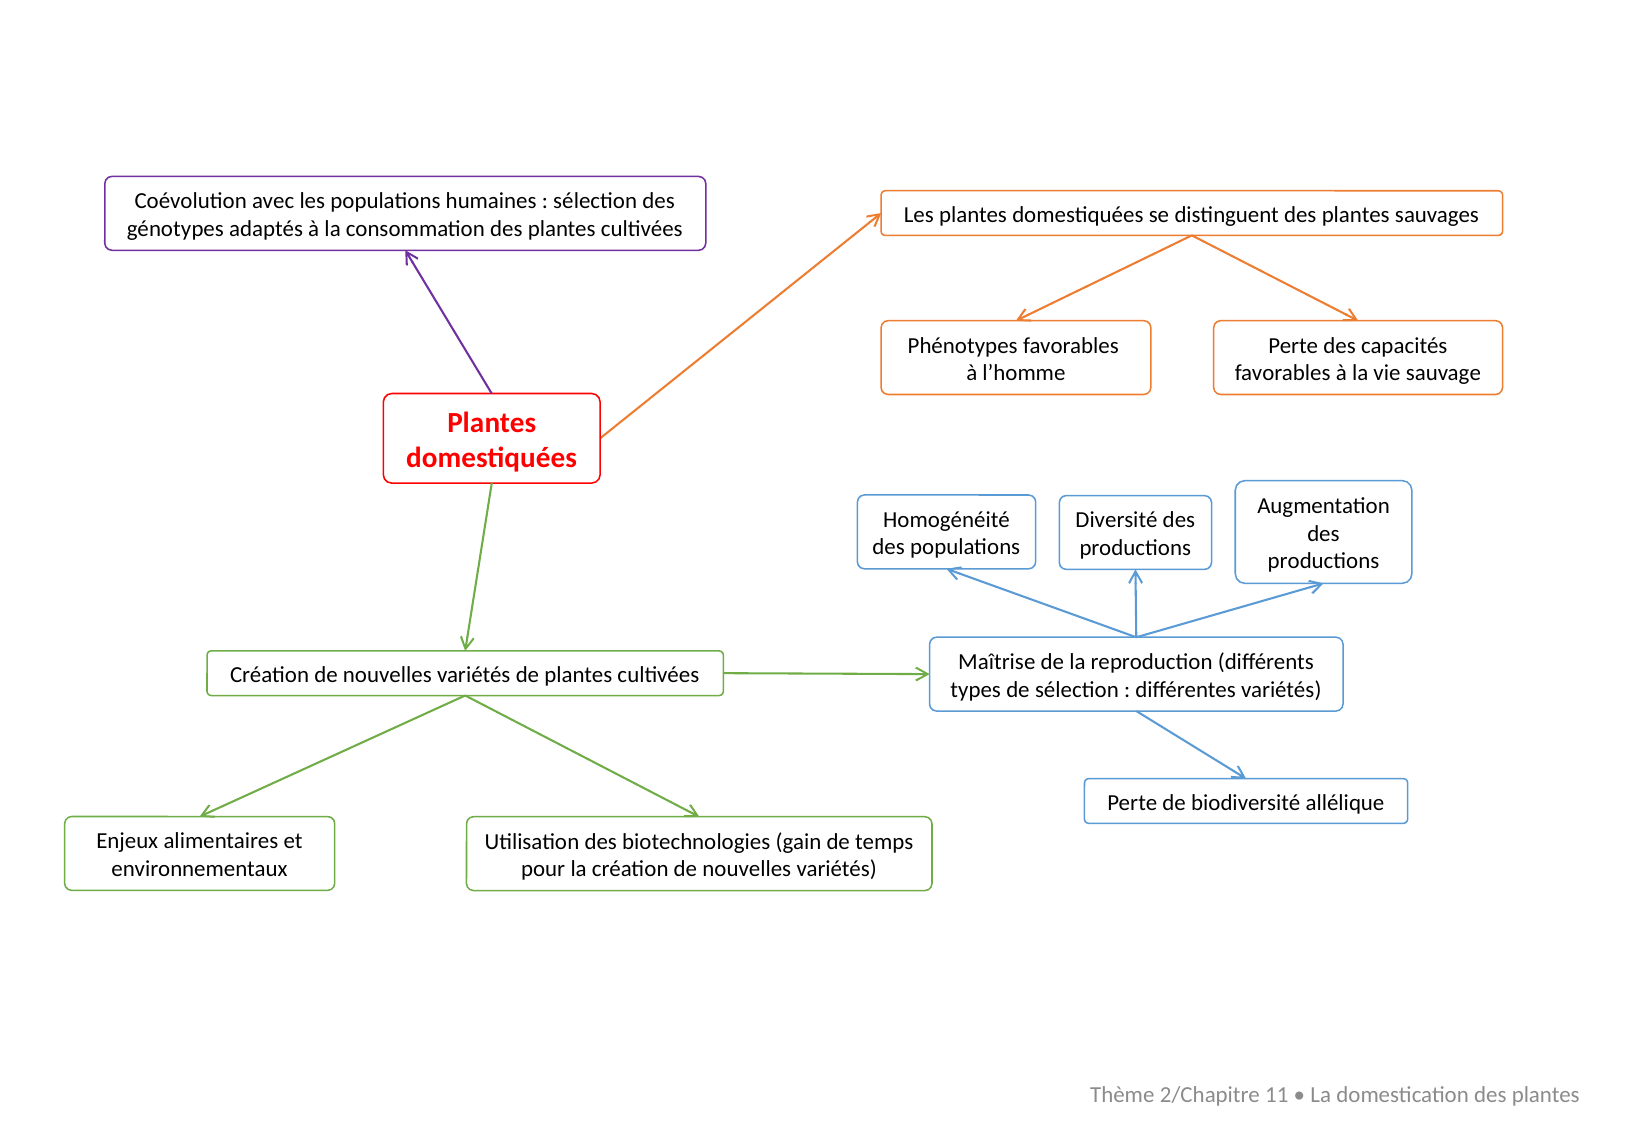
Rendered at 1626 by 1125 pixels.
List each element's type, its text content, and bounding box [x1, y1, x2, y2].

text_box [465, 483, 492, 651]
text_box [466, 695, 700, 817]
text_box Phénotypes favorables à l’homme [882, 320, 1151, 395]
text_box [946, 569, 1135, 637]
text_box Enjeux alimentaires et environnementaux [64, 816, 335, 891]
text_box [1191, 235, 1359, 321]
footer Thème 2/Chapitre 11 • La domestication des plantes [0, 1071, 1625, 1125]
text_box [405, 250, 492, 393]
text_box Perte de biodiversité allélique [1084, 778, 1408, 824]
text_box Les plantes domestiquées se distinguent des plantes sauvages [881, 190, 1503, 236]
text_box Utilisation des biotechnologies (gain de temps pour la création de nouvelles variétés) [466, 816, 933, 891]
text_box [600, 213, 882, 439]
text_box Plantes domestiquées [383, 393, 601, 484]
text_box Perte des capacités favorables à la vie sauvage [1213, 320, 1503, 395]
text_box Maîtrise de la reproduction (différents types de sélection : différentes variétés) [929, 637, 1344, 712]
text_box Homogénéité des populations [857, 494, 1036, 569]
text_box Diversité des productions [1059, 495, 1212, 569]
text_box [1136, 711, 1247, 779]
text_box Création de nouvelles variétés de plantes cultivées [206, 650, 724, 696]
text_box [1015, 235, 1191, 321]
text_box Augmentation des productions [1235, 480, 1412, 584]
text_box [199, 695, 466, 817]
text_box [1136, 569, 1324, 637]
text_box Coévolution avec les populations humaines : sélection des génotypes adaptés à la consommation des plantes cultivées [104, 176, 706, 251]
